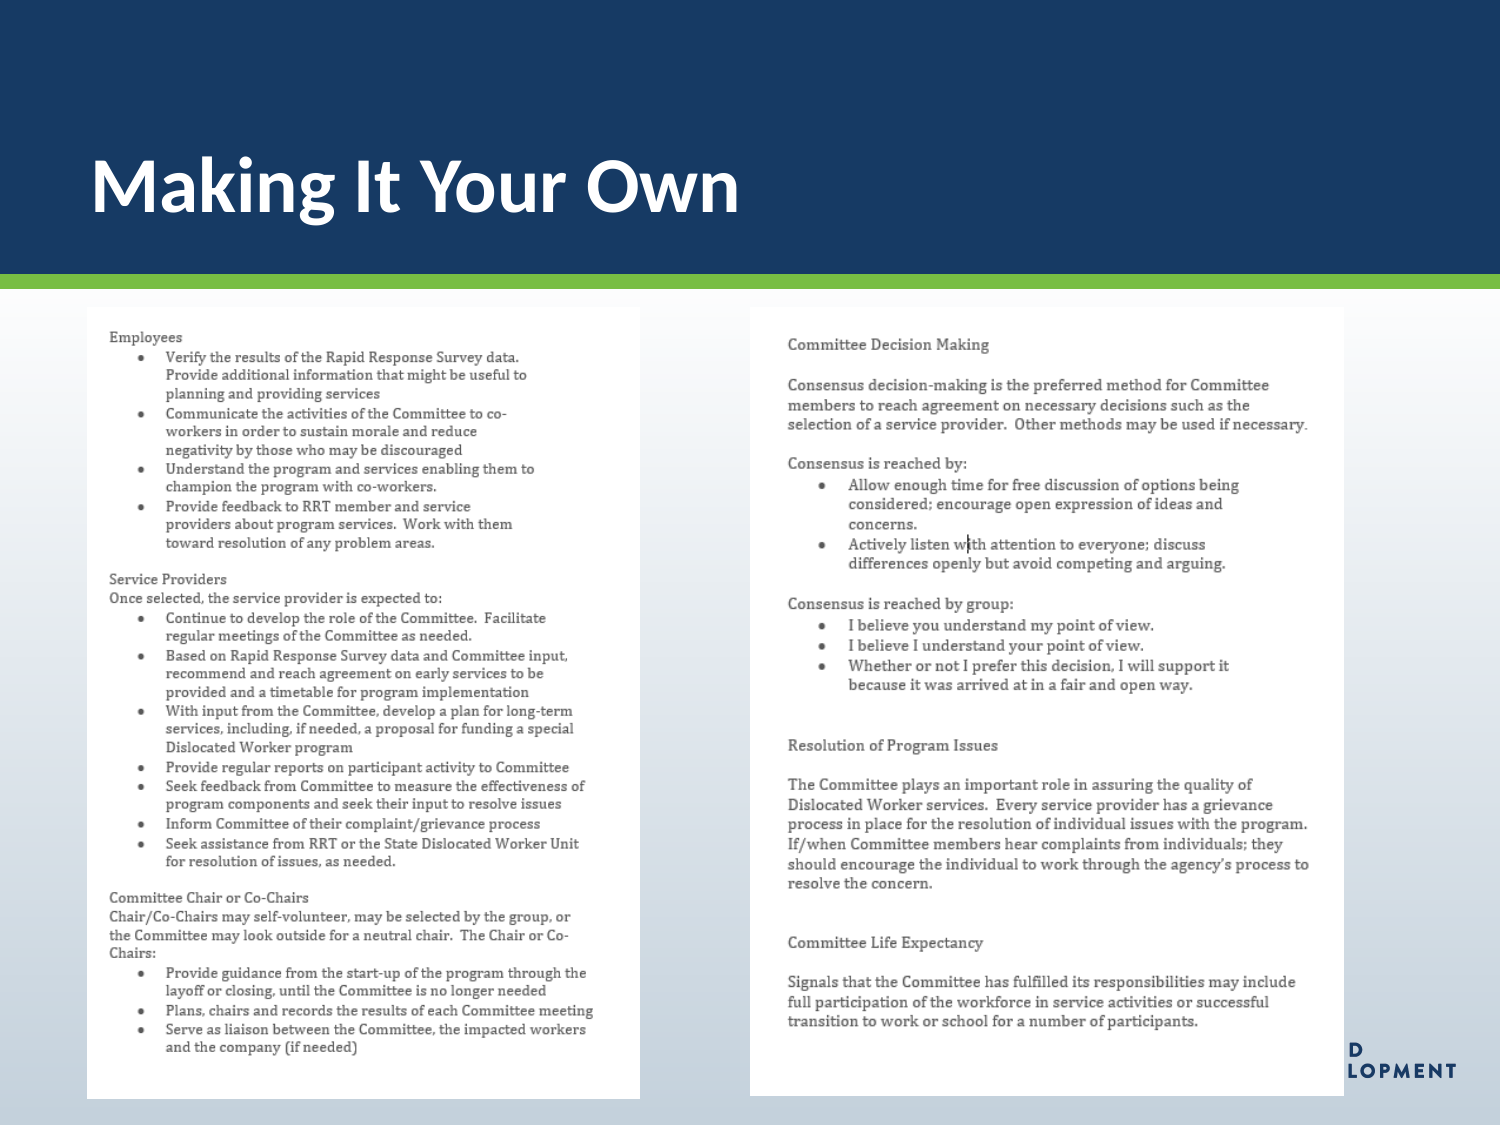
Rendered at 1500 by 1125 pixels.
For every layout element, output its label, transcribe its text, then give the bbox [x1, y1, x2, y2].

title Making It Your Own [75, 99, 1425, 263]
picture [0, 0, 1500, 1125]
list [87, 306, 640, 1099]
